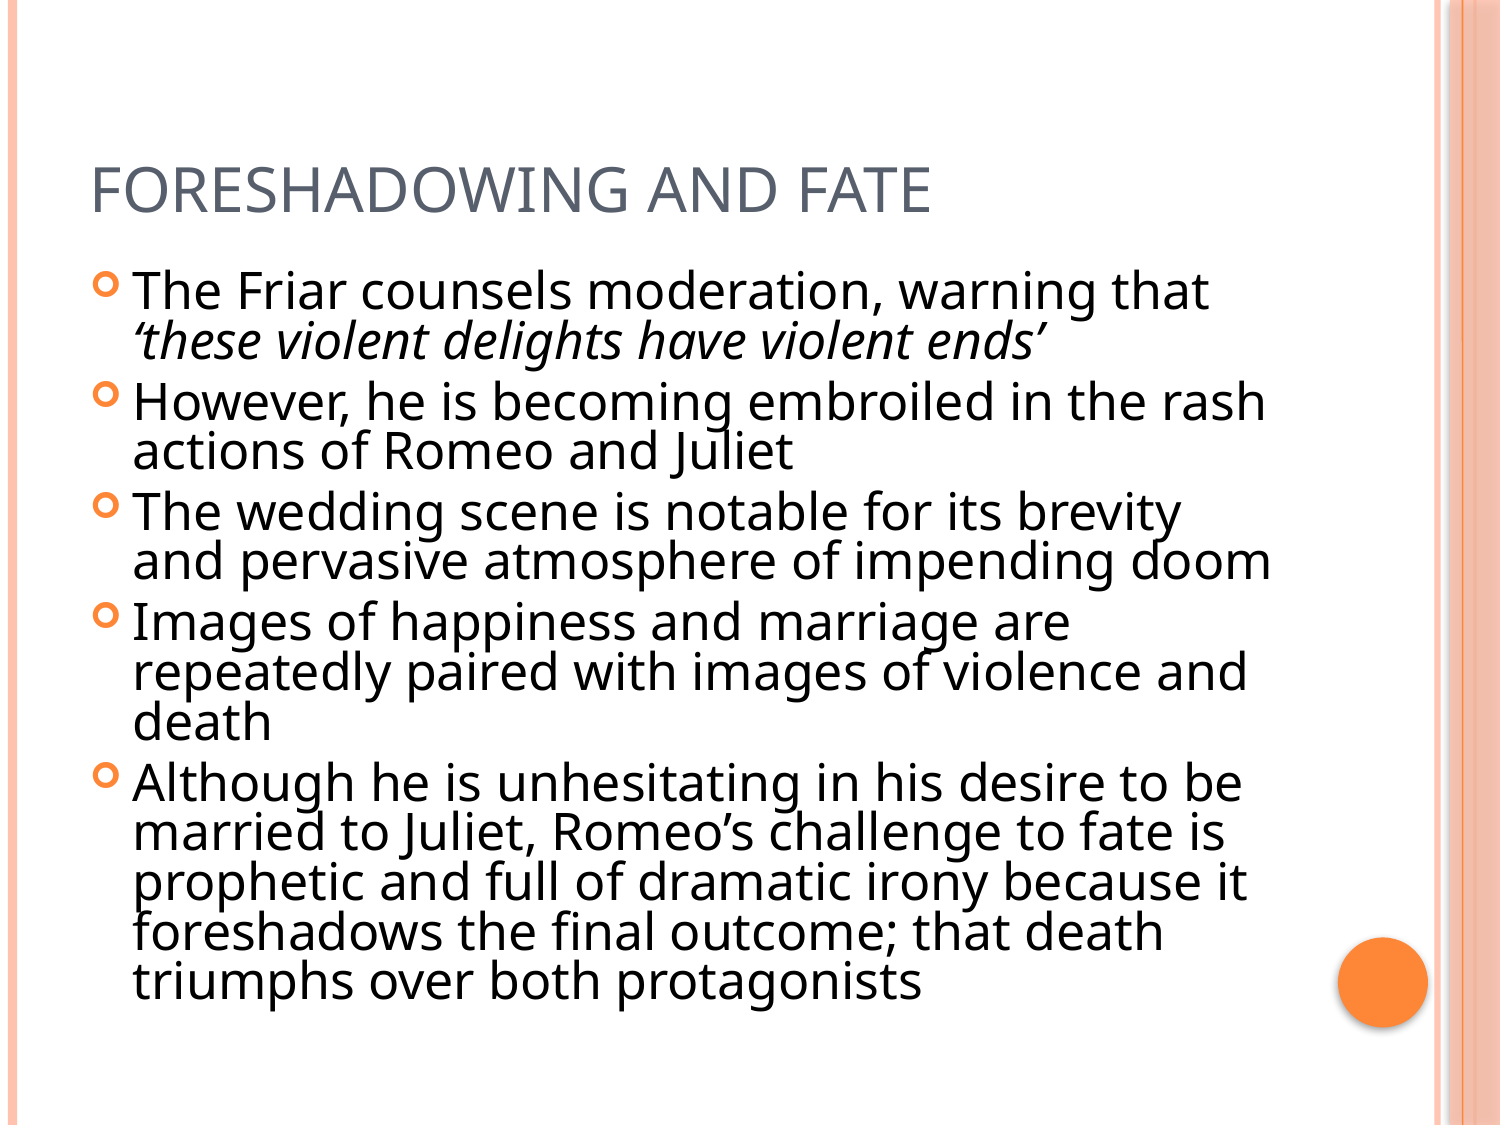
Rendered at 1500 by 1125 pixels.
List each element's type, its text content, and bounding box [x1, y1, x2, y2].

list The Friar counsels moderation, warning that ‘these violent delights have violent ends’ However, he is becoming embroiled in the rash actions of Romeo and Juliet The wedding scene is notable for its brevity and pervasive atmosphere of impending doom Images of happiness and marriage are repeatedly paired with images of violence and death Although he is unhesitating in his desire to be married to Juliet, Romeo’s challenge to fate is prophetic and full of dramatic irony because it foreshadows the final outcome; that death triumphs over both protagonists [75, 262, 1300, 1062]
title Foreshadowing and Fate [75, 45, 1300, 233]
